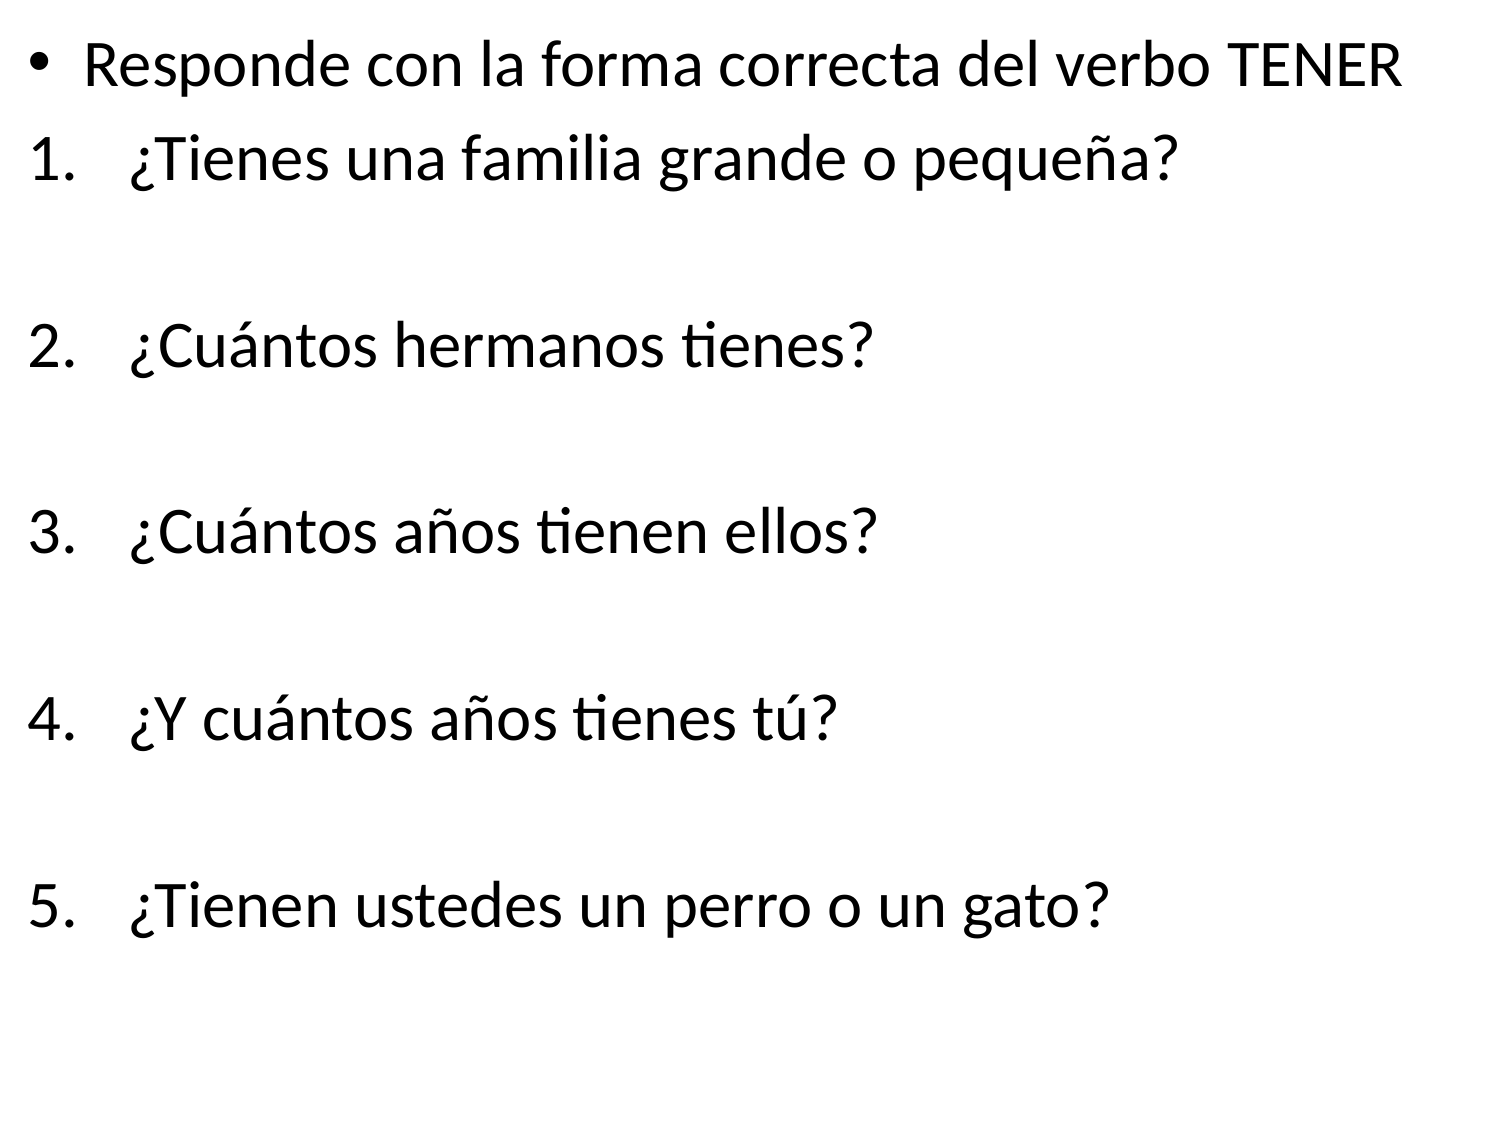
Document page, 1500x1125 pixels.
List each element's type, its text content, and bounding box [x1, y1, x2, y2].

list Responde con la forma correcta del verbo TENER ¿Tienes una familia grande o pequeña? ¿Cuántos hermanos tienes? ¿Cuántos años tienen ellos? ¿Y cuántos años tienes tú? ¿Tienen ustedes un perro o un gato? [12, 12, 1500, 1125]
